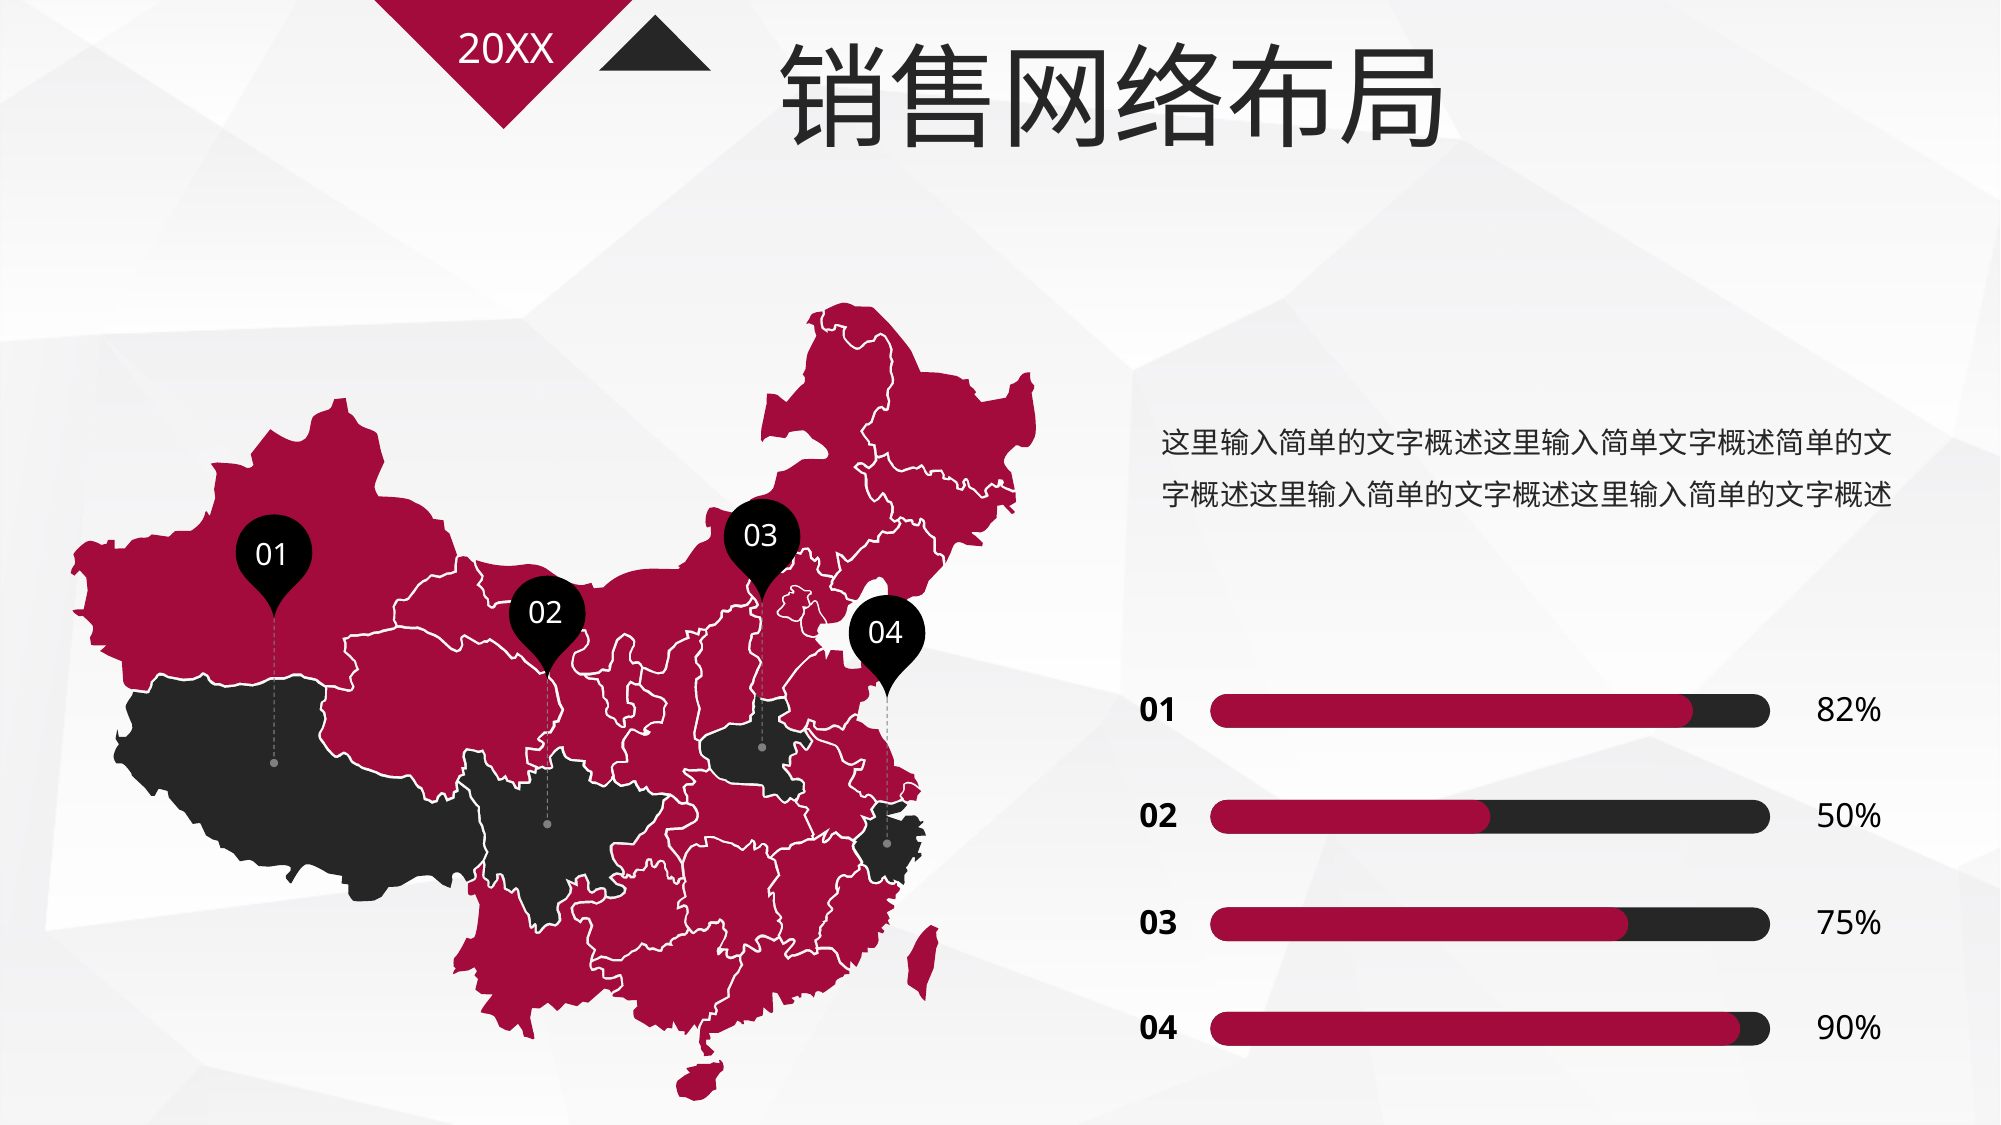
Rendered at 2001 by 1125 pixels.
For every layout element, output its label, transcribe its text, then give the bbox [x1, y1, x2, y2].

text_box [1613, 907, 1771, 942]
text_box [1725, 1011, 1771, 1046]
picture [0, 0, 2001, 1125]
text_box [508, 575, 586, 825]
text_box [1211, 799, 1491, 834]
text_box [1475, 799, 1771, 834]
text_box 03 [1124, 893, 1211, 949]
text_box 20XX [442, 14, 570, 80]
text_box 75% [1801, 893, 1918, 949]
text_box [1211, 694, 1693, 728]
text_box 82% [1801, 680, 1918, 736]
text_box 04 [1124, 998, 1211, 1054]
text_box 这里输入简单的文字概述这里输入简单文字概述简单的文字概述这里输入简单的文字概述这里输入简单的文字概述 [1146, 399, 1924, 519]
text_box 90% [1801, 998, 1918, 1054]
text_box [1211, 1011, 1741, 1046]
text_box 02 [1124, 786, 1211, 842]
text_box [1681, 694, 1771, 728]
text_box [453, 80, 554, 131]
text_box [235, 514, 313, 763]
text_box 销售网络布局 [761, 19, 1467, 169]
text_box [848, 594, 926, 844]
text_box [70, 301, 1037, 1101]
text_box [1211, 907, 1629, 942]
text_box [373, 0, 634, 69]
text_box 01 [1124, 680, 1211, 736]
text_box 50% [1801, 786, 1918, 842]
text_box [723, 498, 801, 748]
text_box [596, 13, 714, 72]
